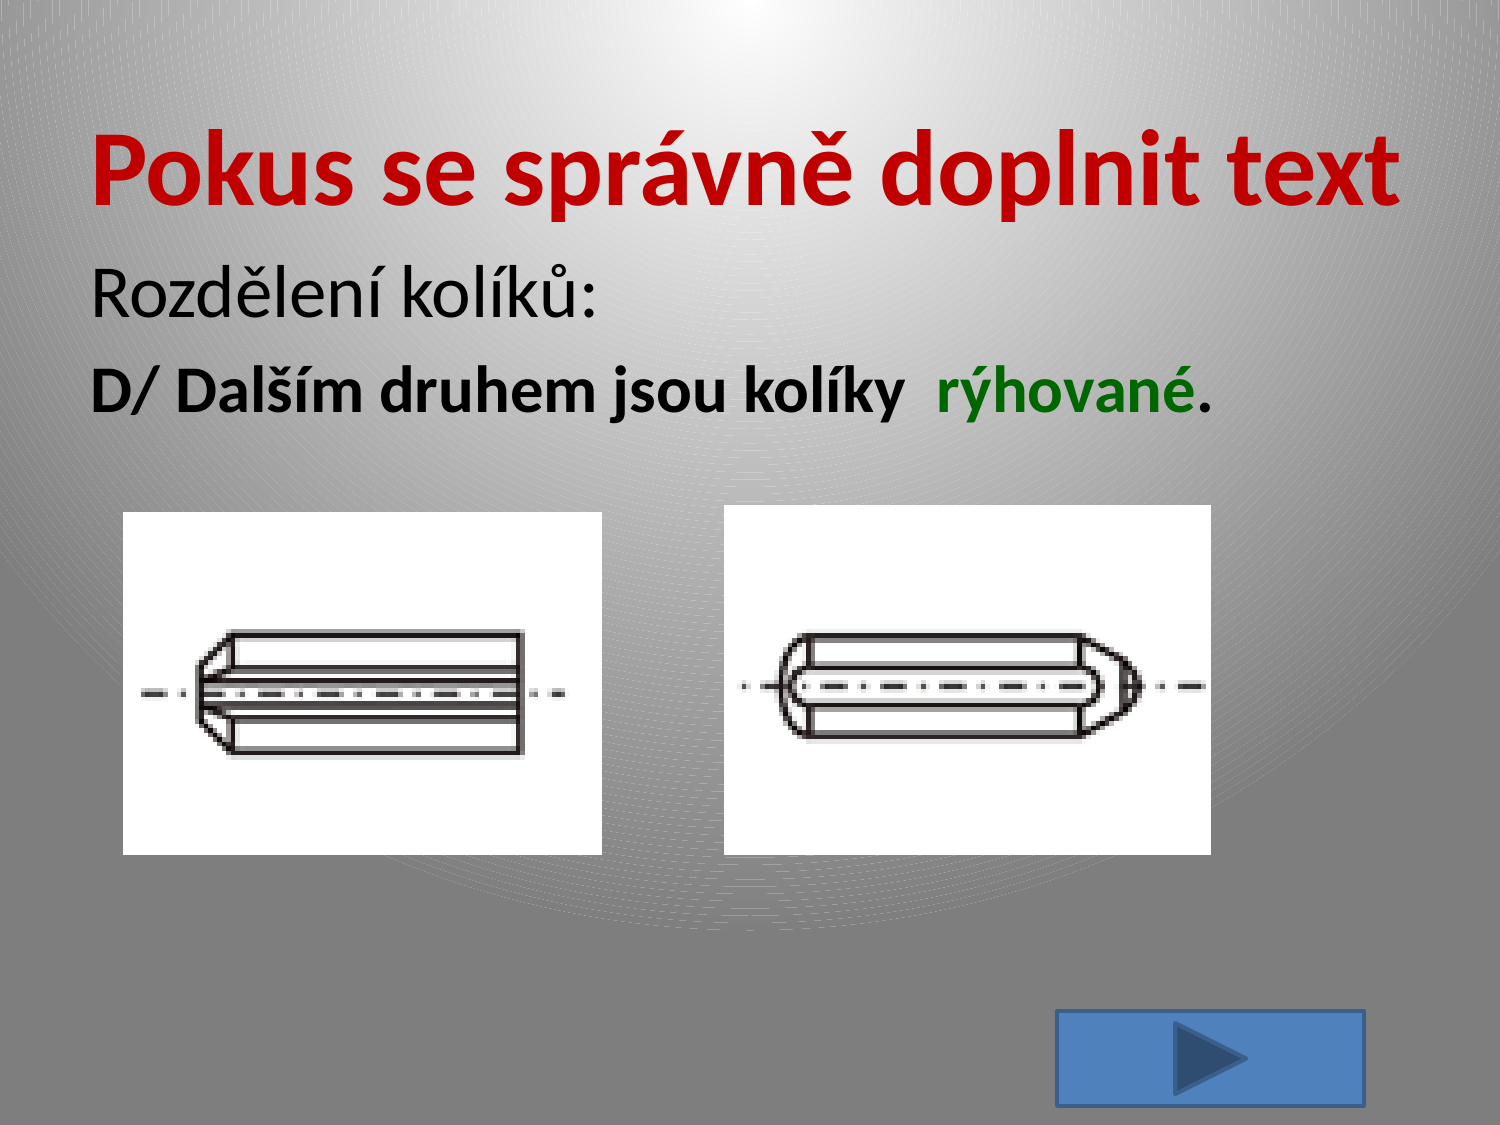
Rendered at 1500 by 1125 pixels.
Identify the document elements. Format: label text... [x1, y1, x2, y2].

picture [723, 505, 1211, 855]
text_box [1055, 1009, 1366, 1108]
list Pokus se správně doplnit text Rozdělení kolíků: D/ Dalším druhem jsou kolíky rýhované. [75, 90, 1425, 965]
picture [123, 511, 602, 856]
